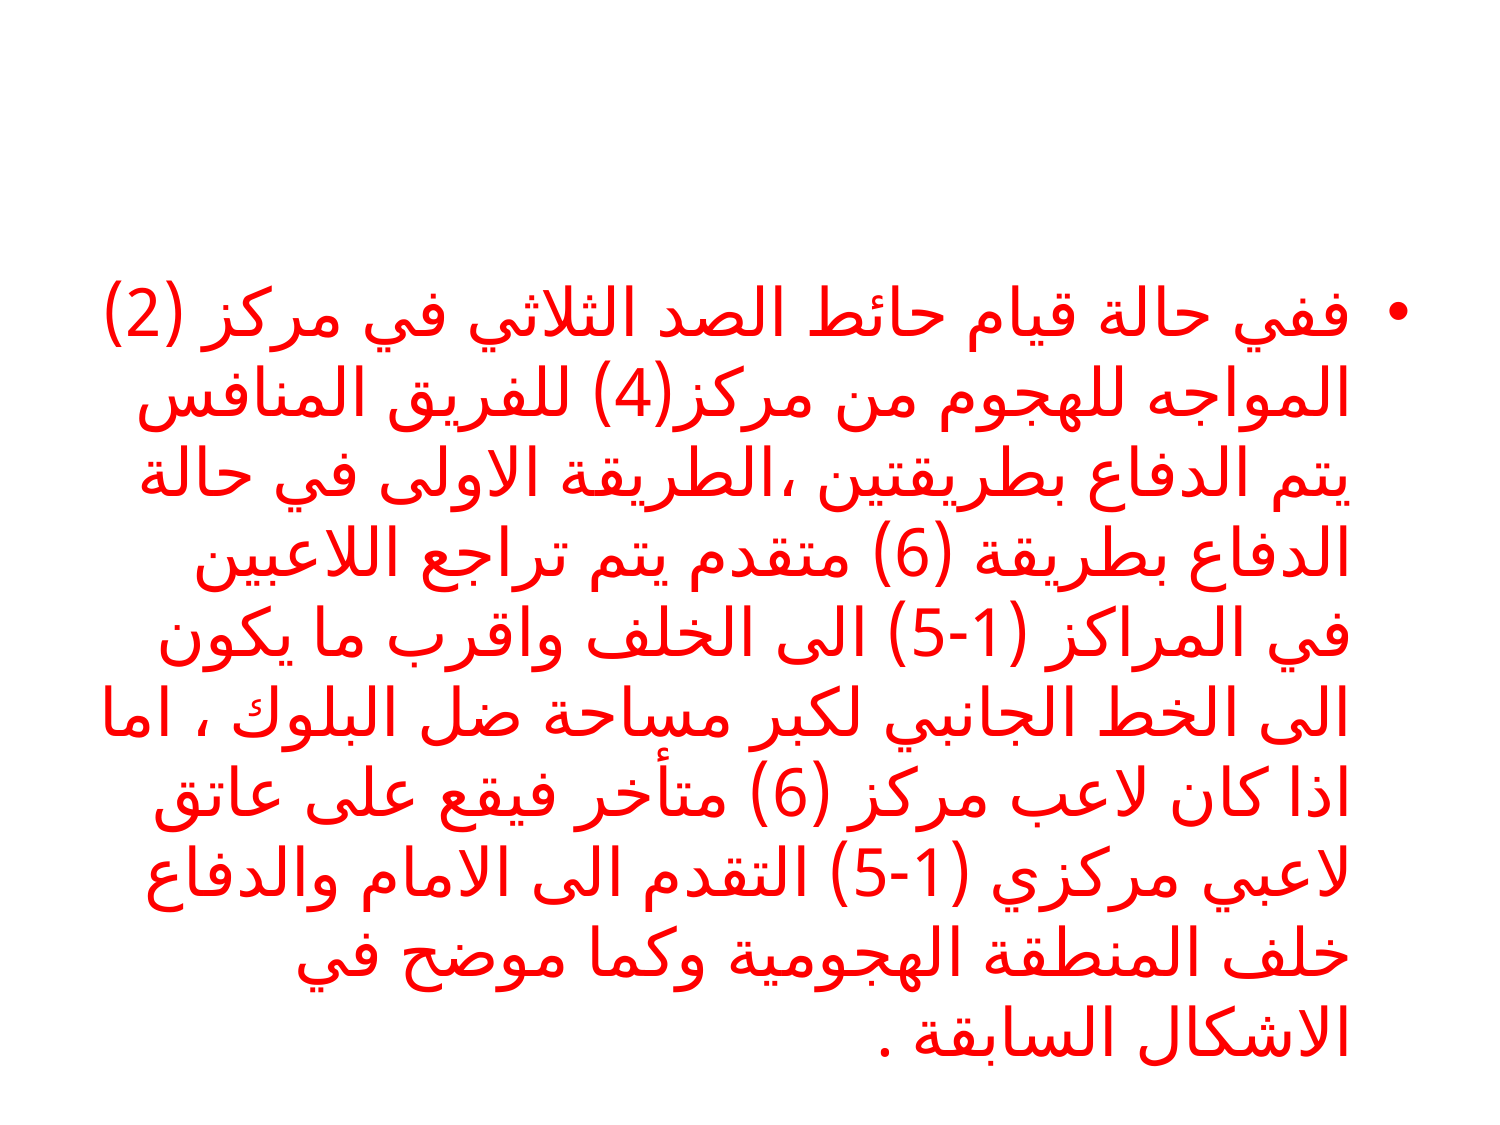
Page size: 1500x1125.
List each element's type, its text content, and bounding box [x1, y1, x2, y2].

list ففي حالة قيام حائط الصد الثلاثي في مركز (2) المواجه للهجوم من مركز(4) للفريق المنافس يتم الدفاع بطريقتين ،الطريقة الاولى في حالة الدفاع بطريقة (6) متقدم يتم تراجع اللاعبين في المراكز (1-5) الى الخلف واقرب ما يكون الى الخط الجانبي لكبر مساحة ضل البلوك ، اما اذا كان لاعب مركز (6) متأخر فيقع على عاتق لاعبي مركزي (1-5) التقدم الى الامام والدفاع خلف المنطقة الهجومية وكما موضح في الاشكال السابقة . [75, 262, 1425, 1005]
